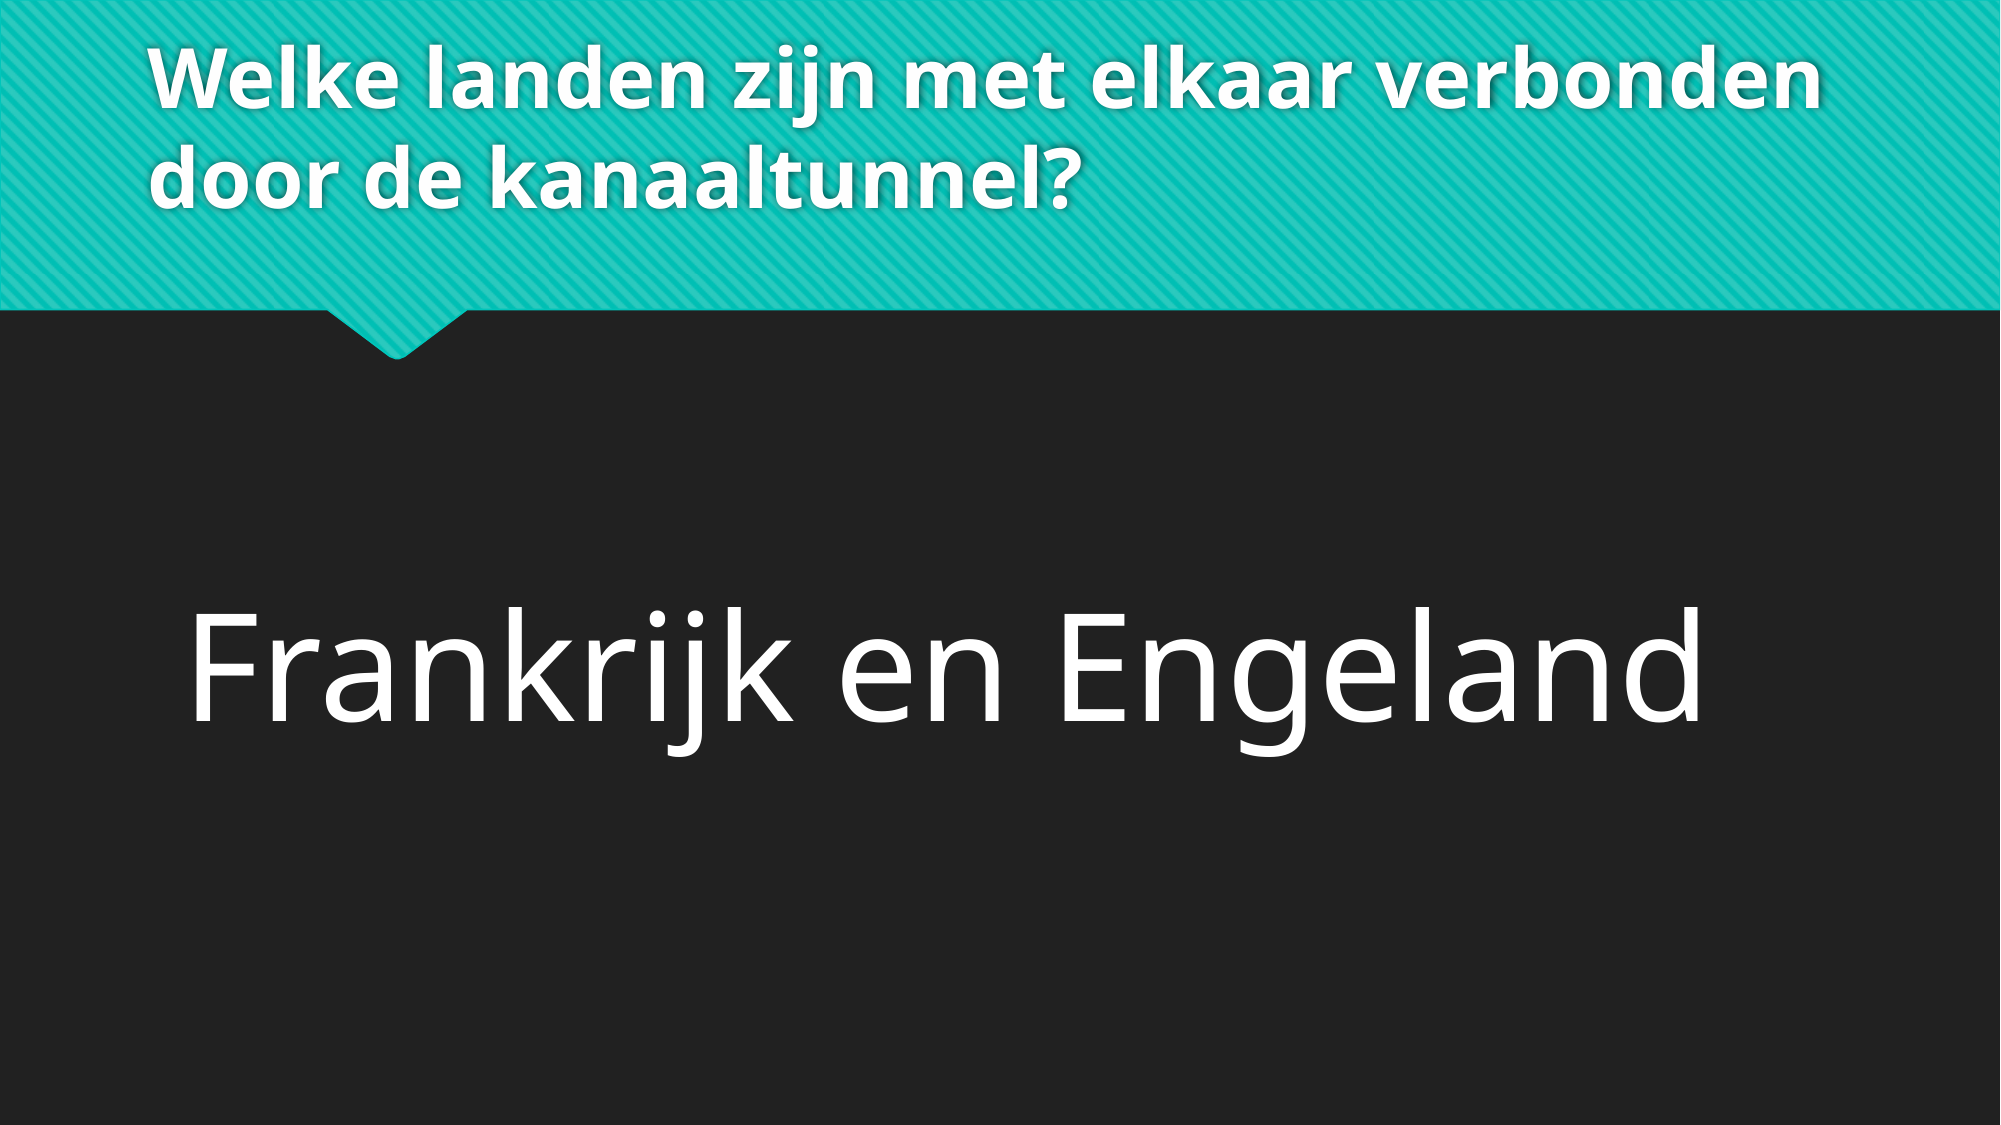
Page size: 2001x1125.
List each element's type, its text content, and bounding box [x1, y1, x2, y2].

text_box Frankrijk en Engeland [168, 564, 1835, 760]
title Welke landen zijn met elkaar verbonden door de kanaaltunnel? [132, 73, 1868, 233]
